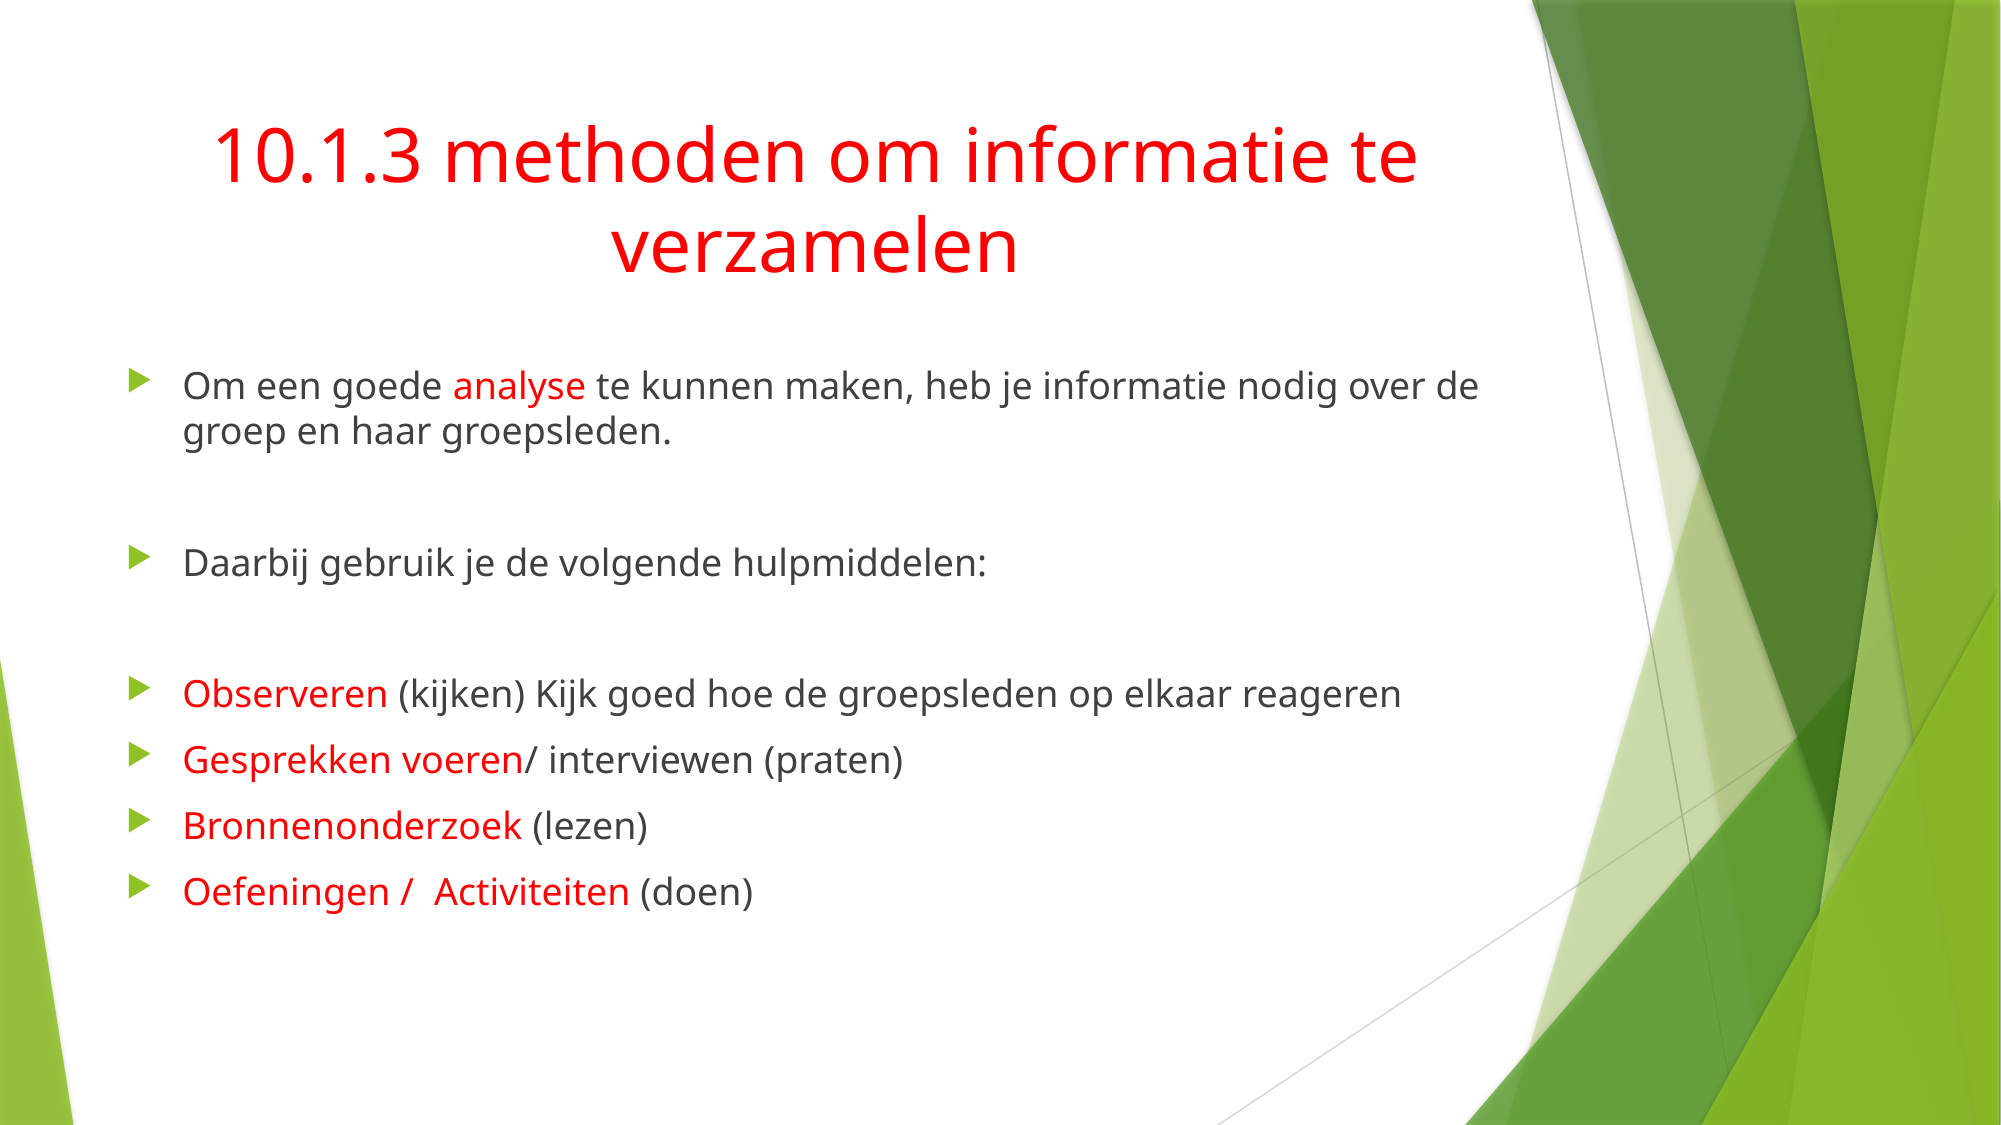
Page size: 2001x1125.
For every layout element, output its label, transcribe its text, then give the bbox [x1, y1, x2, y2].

list Om een goede analyse te kunnen maken, heb je informatie nodig over de groep en haar groepsleden. Daarbij gebruik je de volgende hulpmiddelen: Observeren (kijken) Kijk goed hoe de groepsleden op elkaar reageren Gesprekken voeren/ interviewen (praten) Bronnenonderzoek (lezen) Oefeningen / Activiteiten (doen) [111, 354, 1522, 992]
title 10.1.3 methoden om informatie te verzamelen [111, 99, 1522, 317]
